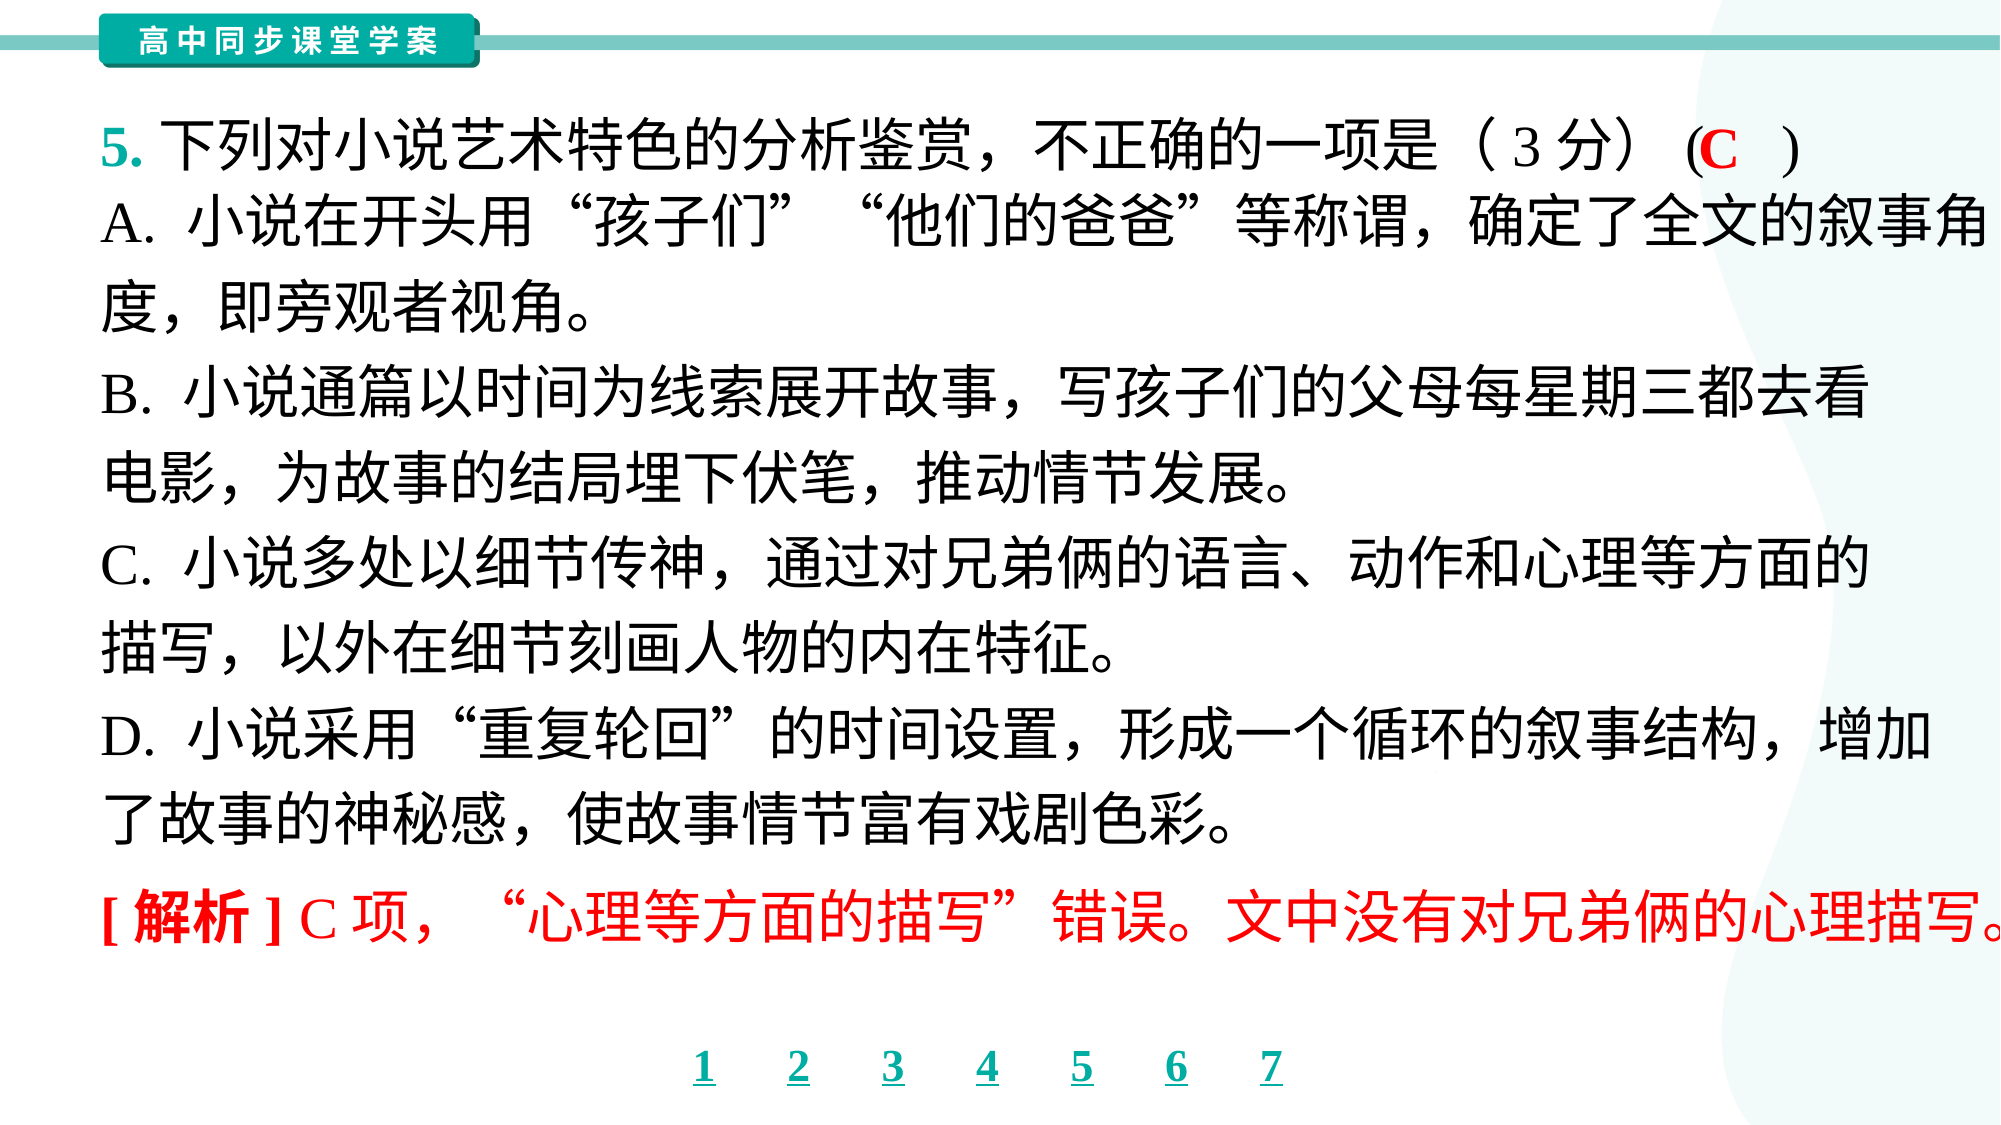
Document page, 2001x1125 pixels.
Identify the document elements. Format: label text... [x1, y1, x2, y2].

text_box [解析] C项，“心理等方面的描写”错误。文中没有对兄弟俩的心理描写。 [100, 848, 1979, 951]
picture [0, 0, 2000, 1125]
text_box A. 小说在开头用“孩子们”“他们的爸爸”等称谓，确定了全文的叙事角 度，即旁观者视角。 B. 小说通篇以时间为线索展开故事，写孩子们的父母每星期三都去看 电影，为故事的结局埋下伏笔，推动情节发展。 C. 小说多处以细节传神，通过对兄弟俩的语言、动作和心理等方面的 描写，以外在细节刻画人物的内在特征。 D. 小说采用“重复轮回”的时间设置，形成一个循环的叙事结构，增加 了故事的神秘感，使故事情节富有戏剧色彩。 [100, 169, 1899, 848]
text_box 5.下列对小说艺术特色的分析鉴赏，不正确的一项是（3分）( ) [100, 76, 1677, 169]
text_box C [1677, 76, 1762, 169]
text_box 5.下列对小说艺术特色的分析鉴赏，不正确的一项是（3分）( ) [1762, 76, 1899, 169]
